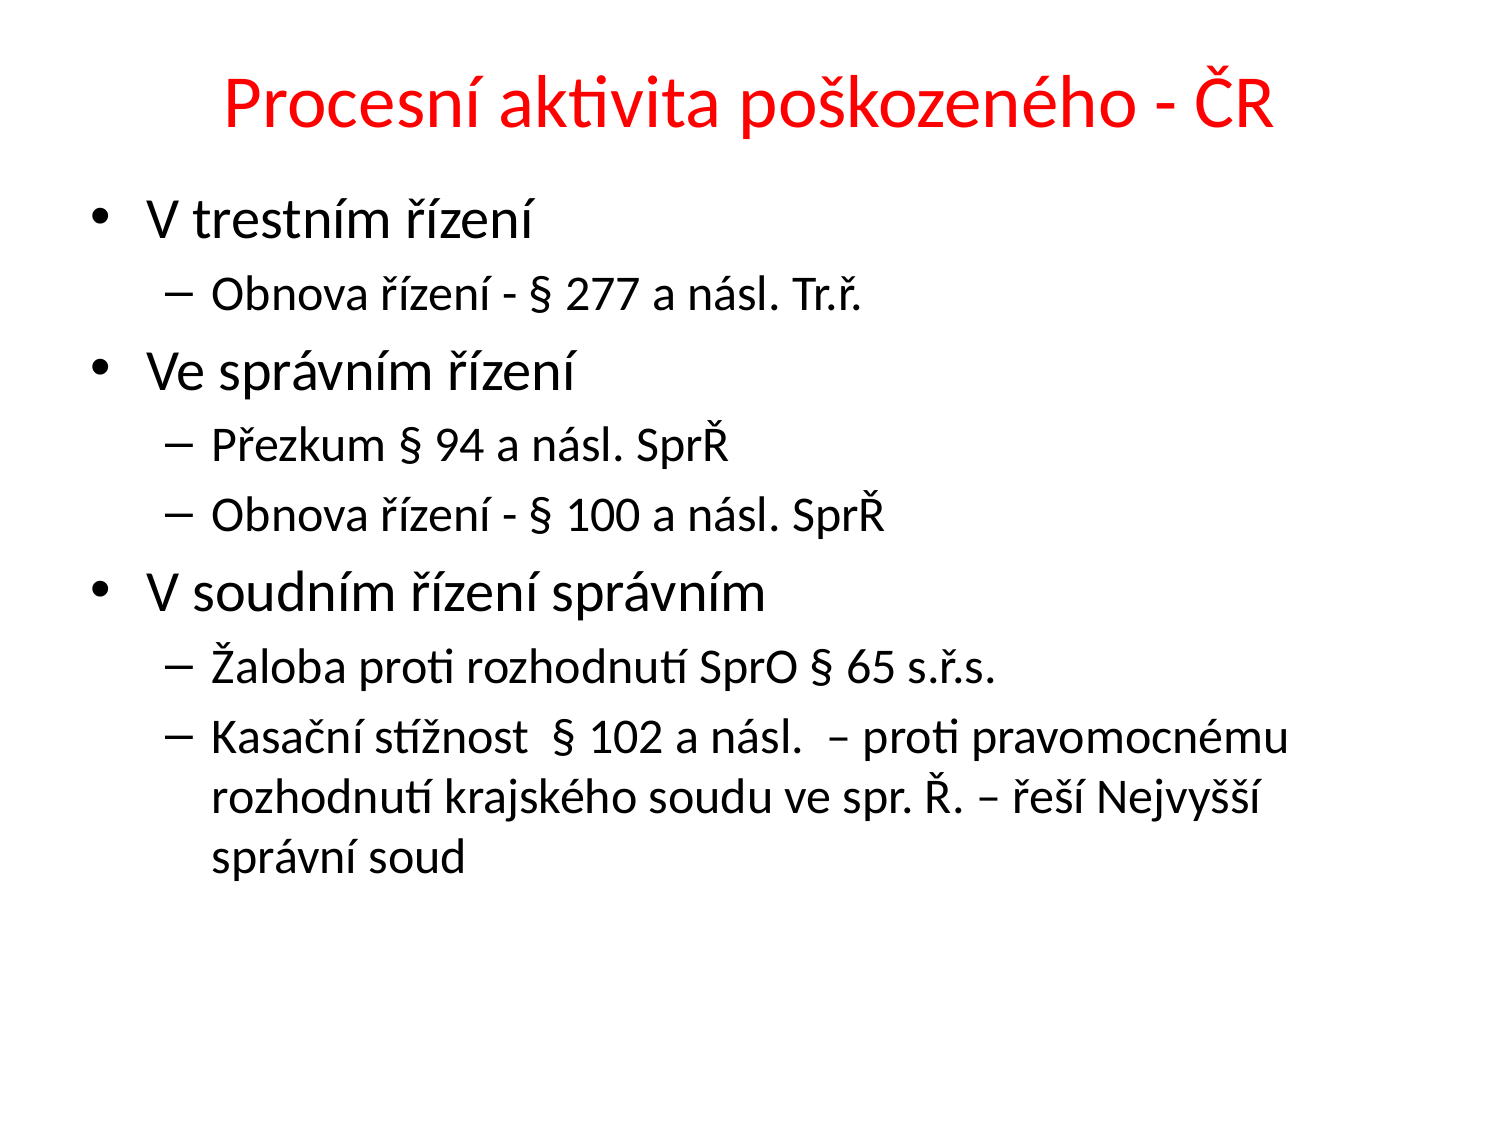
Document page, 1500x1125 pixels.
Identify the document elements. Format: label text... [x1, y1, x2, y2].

list V trestním řízení Obnova řízení - § 277 a násl. Tr.ř. Ve správním řízení Přezkum § 94 a násl. SprŘ Obnova řízení - § 100 a násl. SprŘ V soudním řízení správním Žaloba proti rozhodnutí SprO § 65 s.ř.s. Kasační stížnost § 102 a násl. – proti pravomocnému rozhodnutí krajského soudu ve spr. Ř. – řeší Nejvyšší správní soud [75, 172, 1425, 1005]
title Procesní aktivita poškozeného - ČR [75, 45, 1425, 149]
